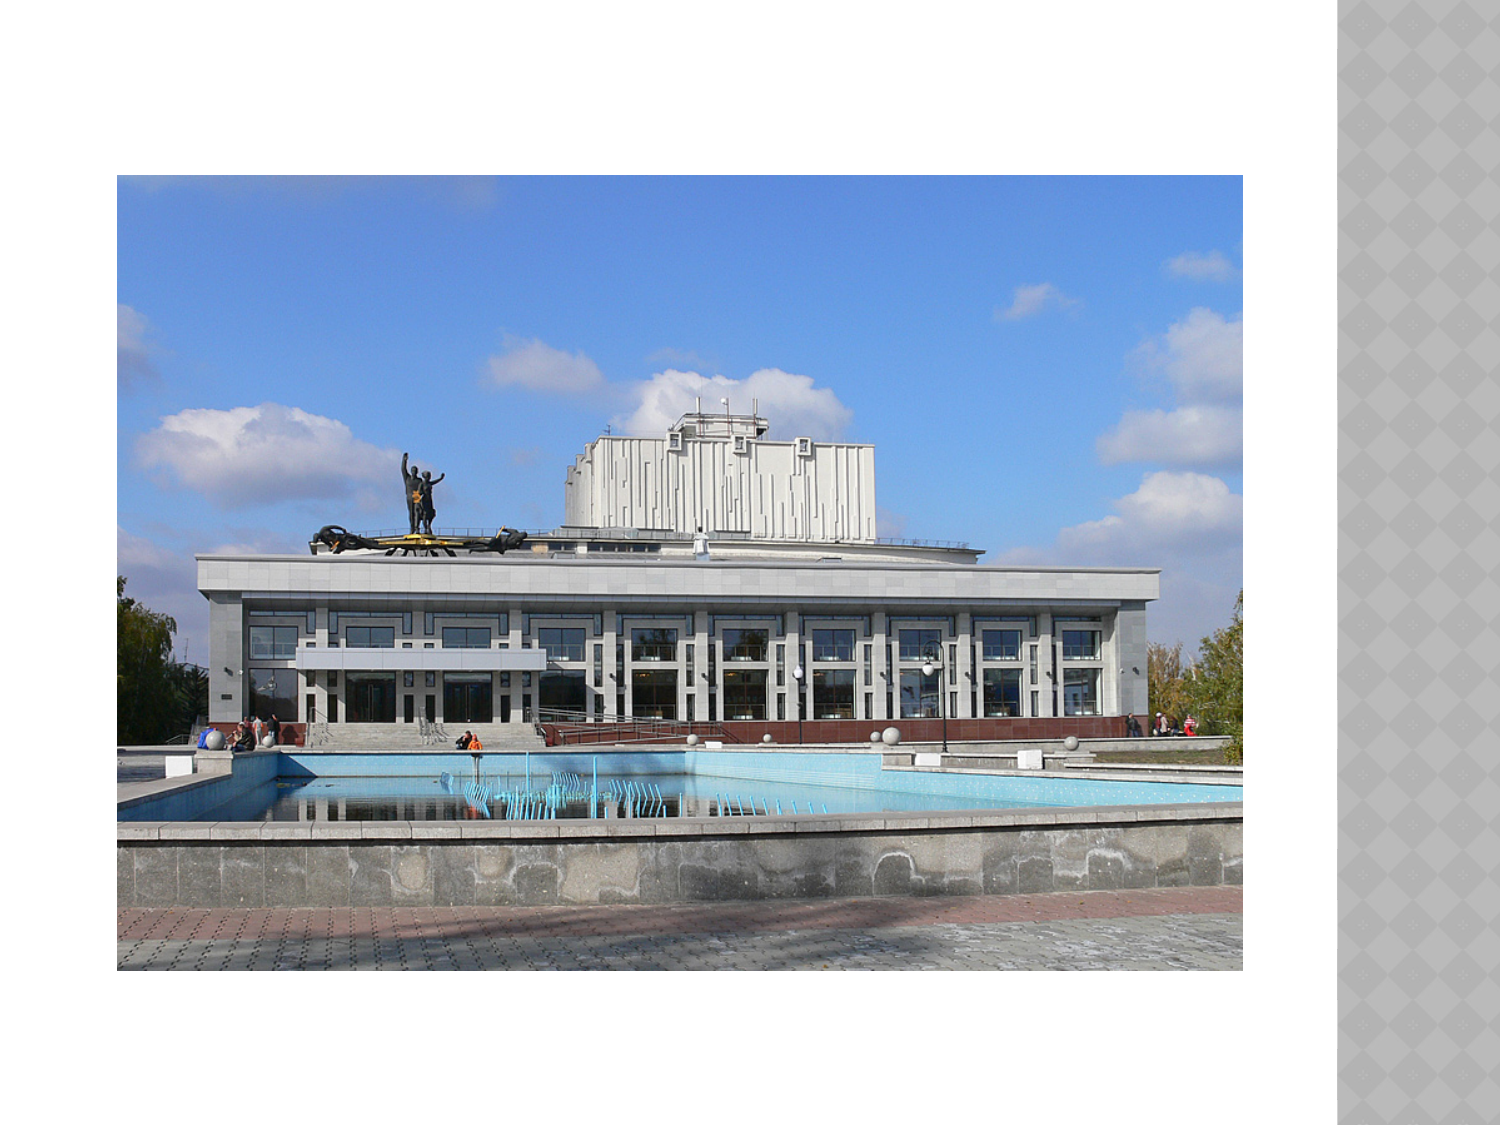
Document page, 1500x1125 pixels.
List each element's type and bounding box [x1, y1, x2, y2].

list [116, 175, 1243, 972]
